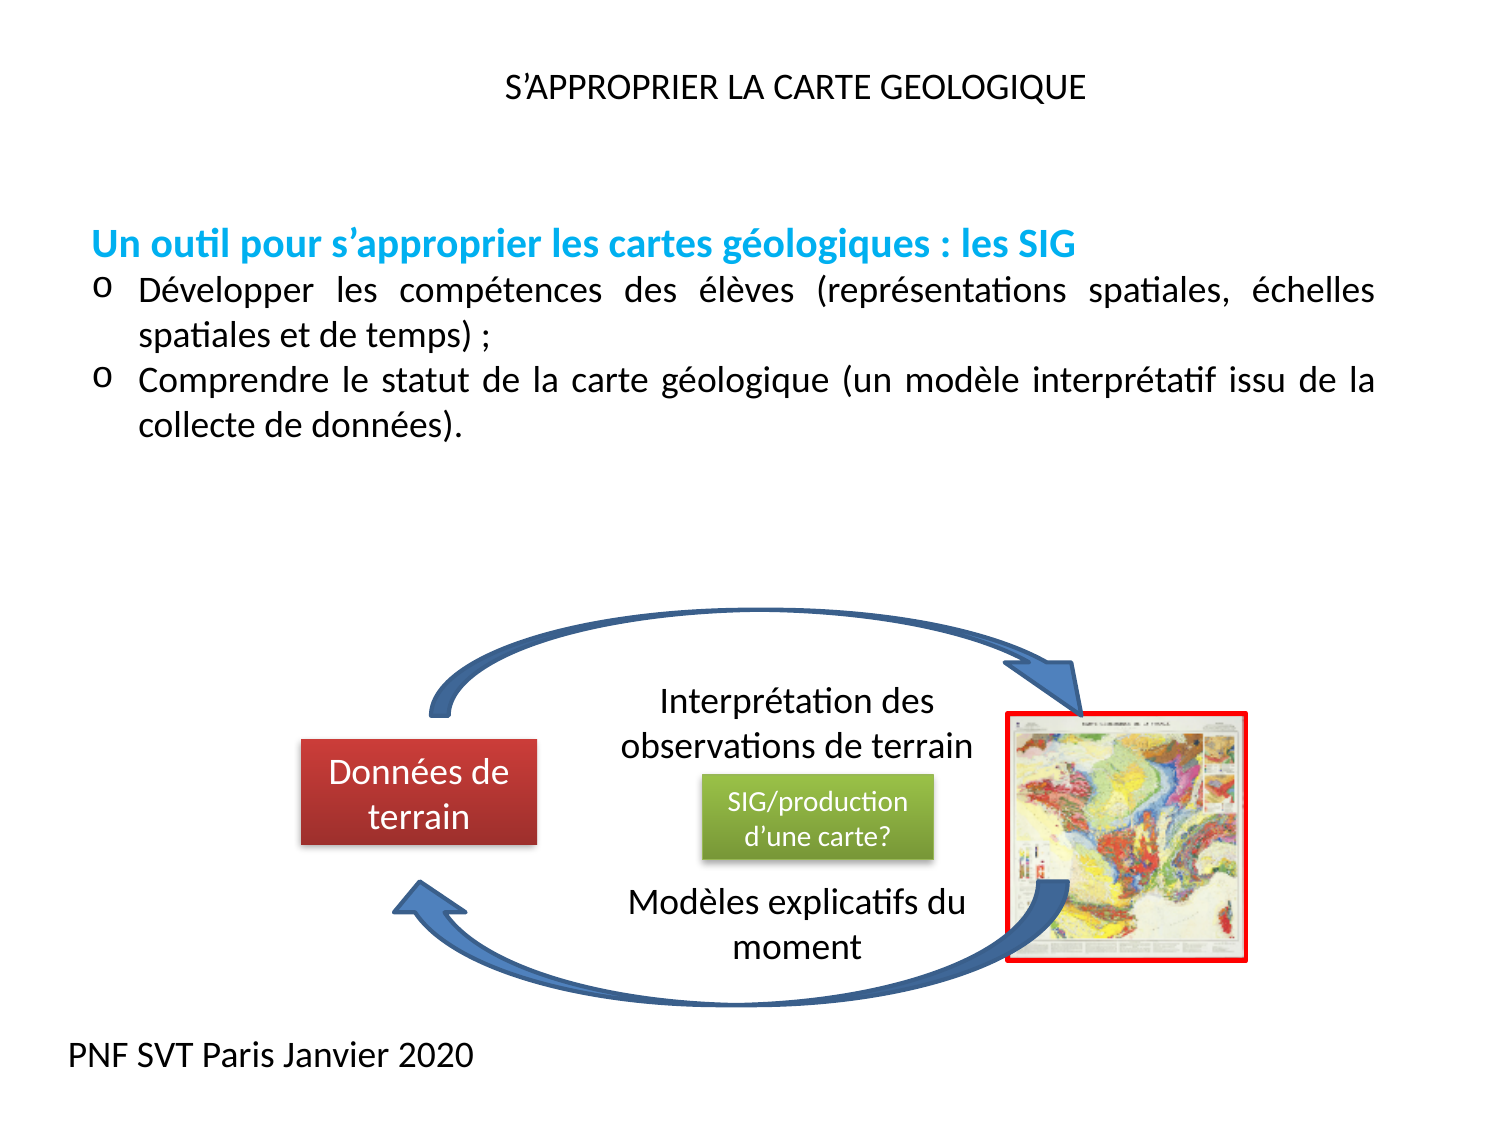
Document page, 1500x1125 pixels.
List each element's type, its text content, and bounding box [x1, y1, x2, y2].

text_box Modèles explicatifs du moment [584, 869, 1010, 975]
text_box Données de terrain [301, 739, 538, 845]
text_box SIG/production d’une carte? [702, 774, 934, 860]
text_box PNF SVT Paris Janvier 2020 [53, 1023, 538, 1083]
picture [1009, 715, 1244, 959]
text_box [428, 607, 1084, 718]
text_box [392, 879, 965, 1008]
text_box Un outil pour s’approprier les cartes géologiques : les SIG Développer les compétences des élèves (représentations spatiales, échelles spatiales et de temps) ; Comprendre le statut de la carte géologique (un modèle interprétatif issu de la collecte de données). [76, 208, 1392, 453]
text_box S’APPROPRIER LA CARTE GEOLOGIQUE [490, 54, 1152, 115]
text_box Interprétation des observations de terrain [584, 668, 1010, 774]
